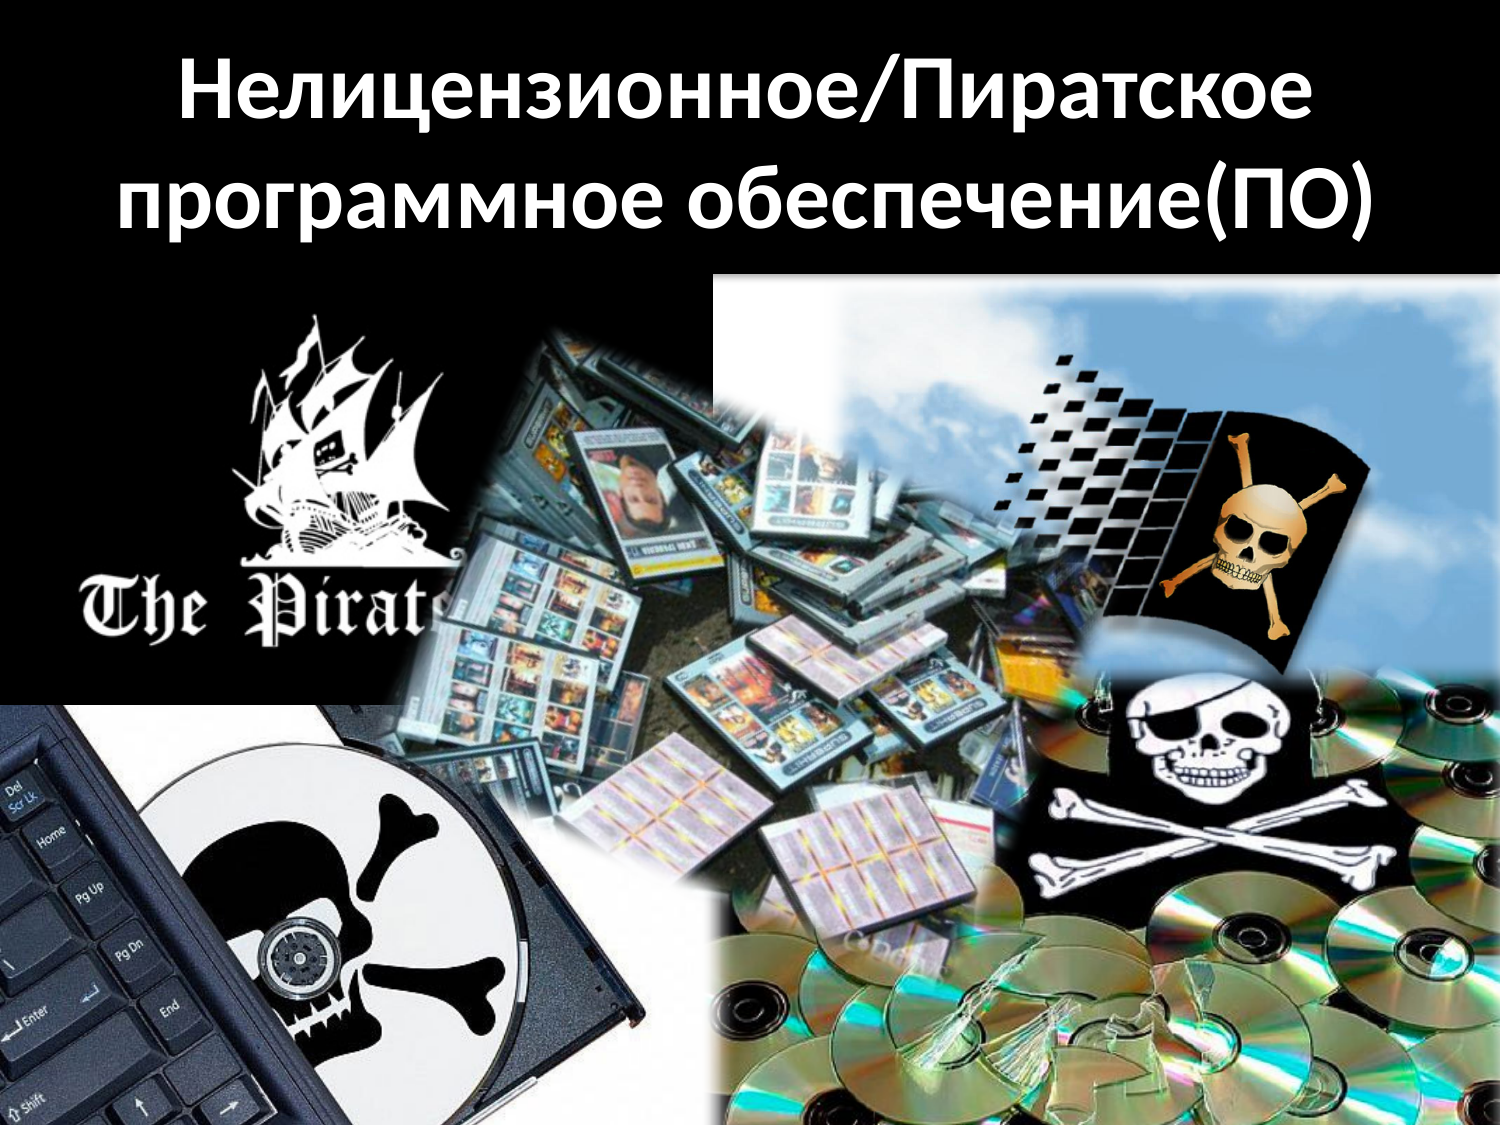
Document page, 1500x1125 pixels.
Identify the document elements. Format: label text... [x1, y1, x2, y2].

title Нелицензионное/Пиратское программное обеспечение(ПО) [0, 0, 1500, 274]
picture [0, 272, 1500, 1125]
